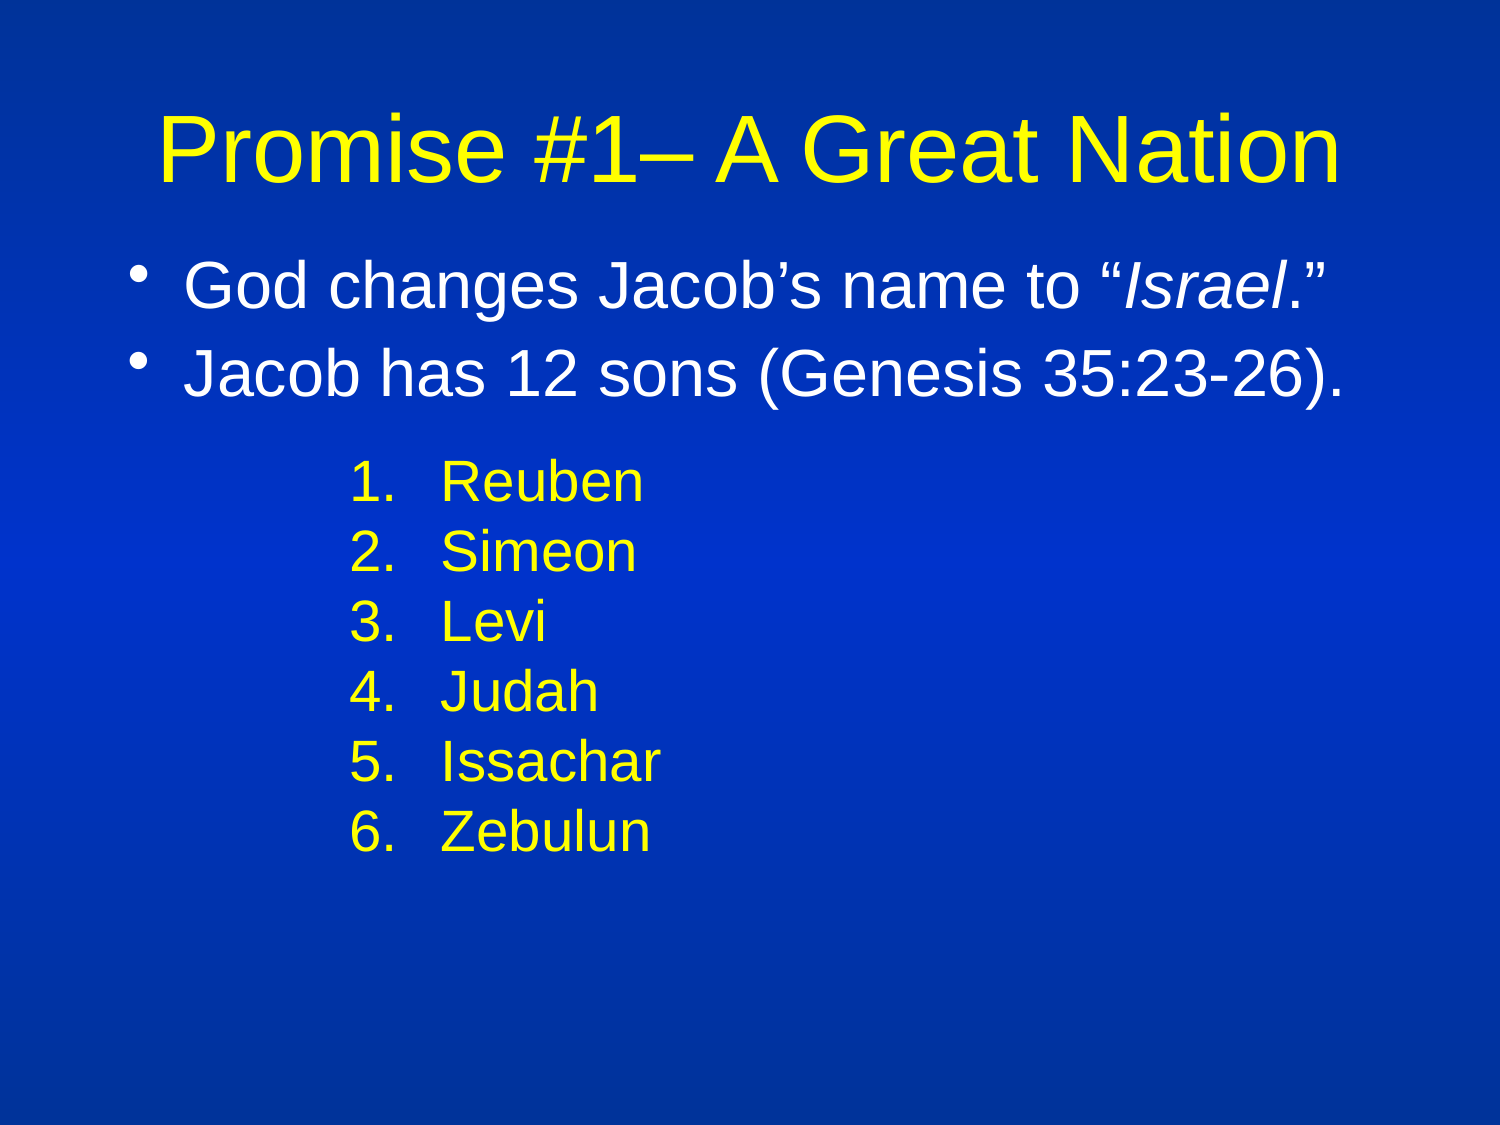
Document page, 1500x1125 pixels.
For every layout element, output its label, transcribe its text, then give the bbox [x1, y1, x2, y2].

text_box Reuben Simeon Levi Judah Issachar Zebulun [334, 435, 677, 871]
text_box Jacob has 12 sons (Genesis 35:23-26). [112, 337, 1388, 438]
list God changes Jacob’s name to “Israel.” [112, 249, 1388, 337]
title Promise #1– A Great Nation [37, 50, 1463, 238]
